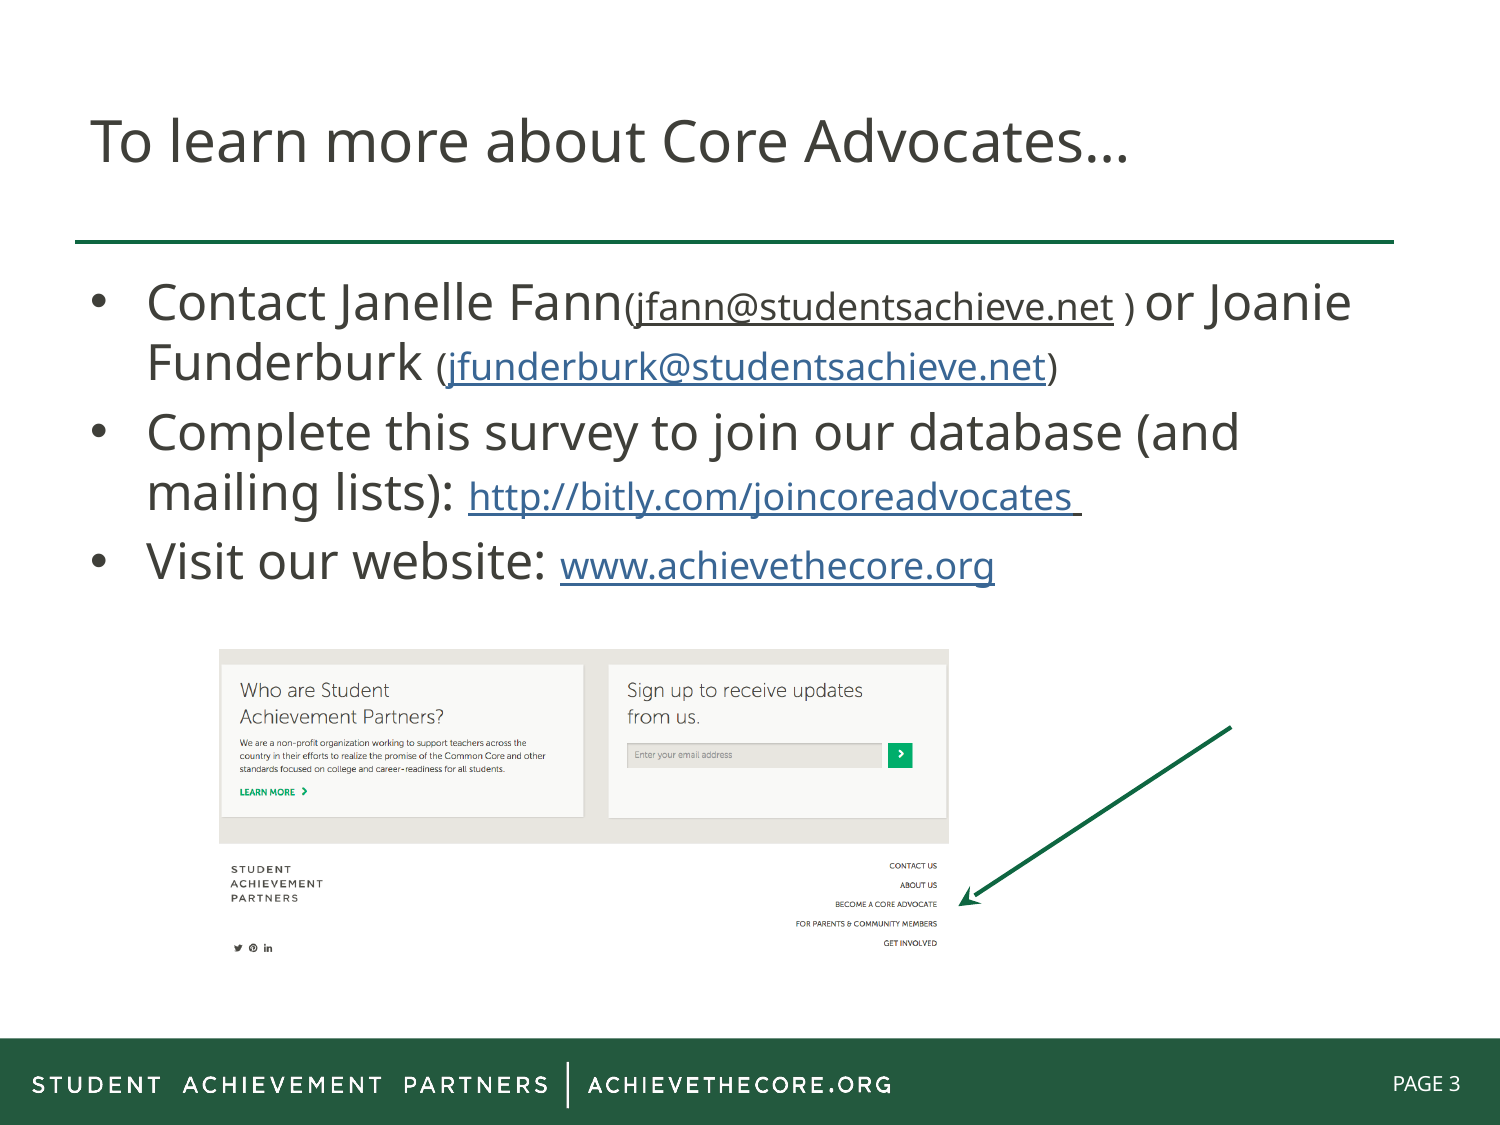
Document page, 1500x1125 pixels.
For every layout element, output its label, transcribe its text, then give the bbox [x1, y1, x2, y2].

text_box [958, 726, 1232, 907]
title To learn more about Core Advocates… [75, 45, 1425, 233]
list Contact Janelle Fann(jfann@studentsachieve.net ) or Joanie Funderburk (jfunderburk@studentsachieve.net) Complete this survey to join our database (and mailing lists): http://bitly.com/joincoreadvocates Visit our website: www.achievethecore.org [75, 262, 1425, 1005]
picture [12, 465, 950, 1125]
